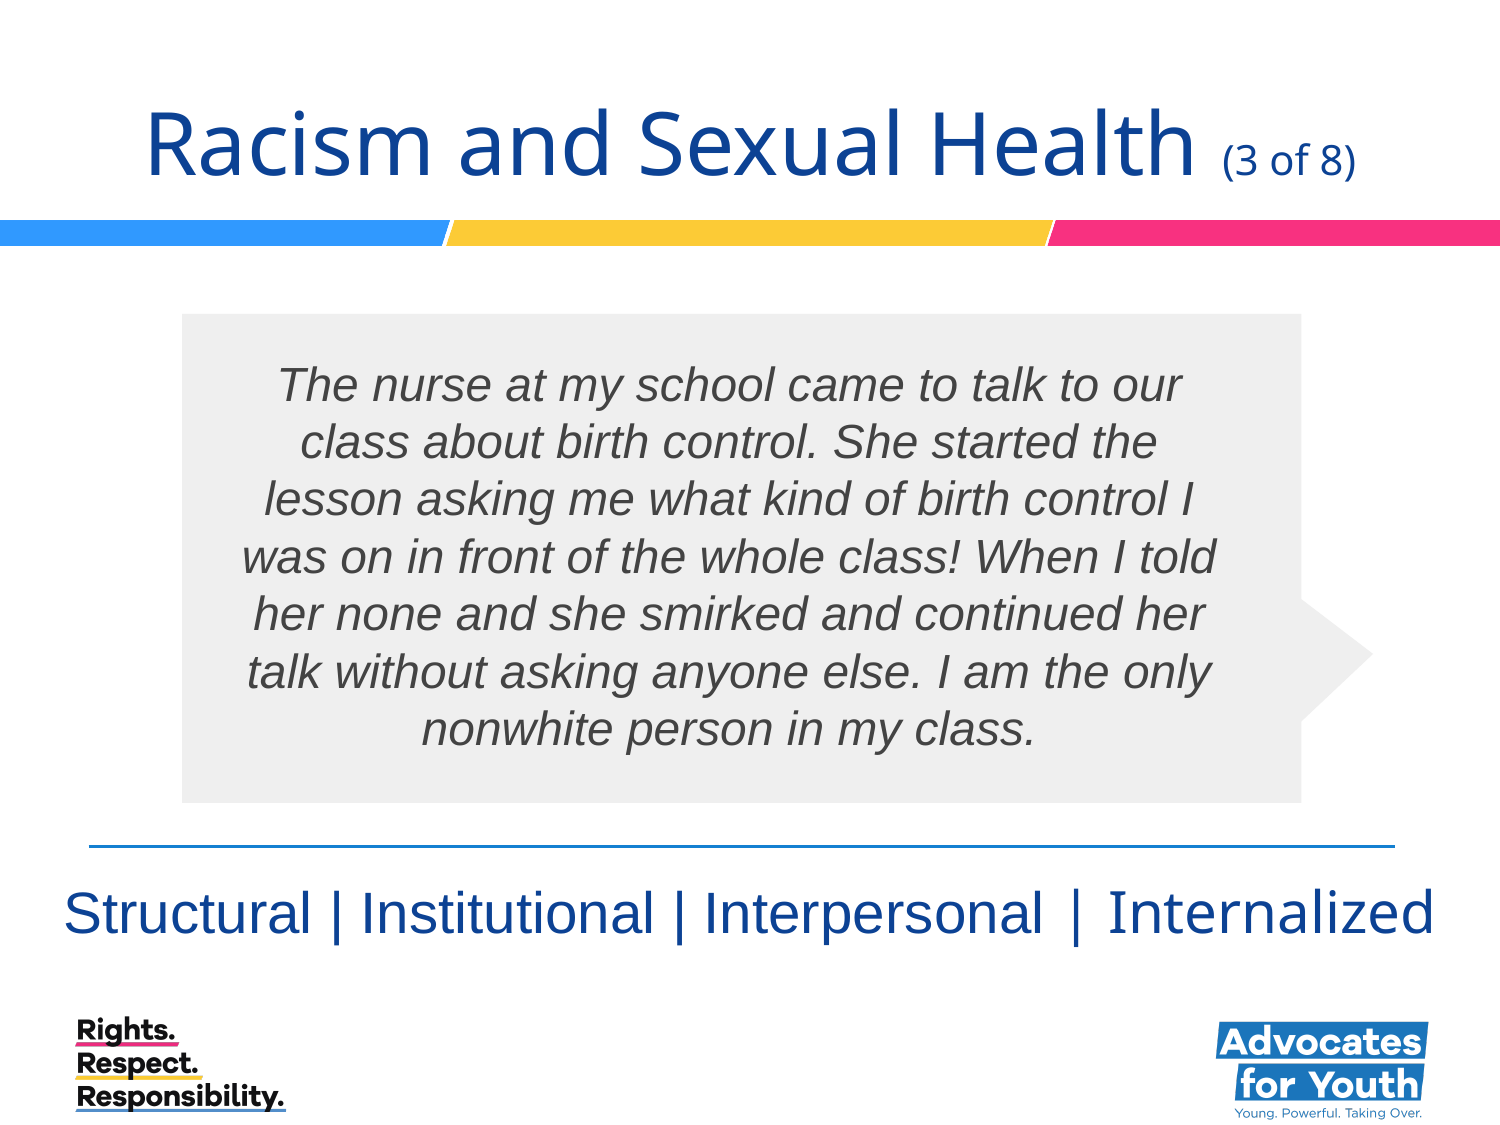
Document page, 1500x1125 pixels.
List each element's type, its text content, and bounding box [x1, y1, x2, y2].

text_box The nurse at my school came to talk to our class about birth control. She started the lesson asking me what kind of birth control I was on in front of the whole class! When I told her none and she smirked and continued her talk without asking anyone else. I am the only nonwhite person in my class. [221, 345, 1239, 763]
picture [0, 207, 1500, 258]
text_box [182, 313, 1374, 803]
title Racism and Sexual Health (3 of 8) [75, 45, 1425, 233]
list Structural | Institutional | Interpersonal | Internalized [0, 886, 1500, 1018]
